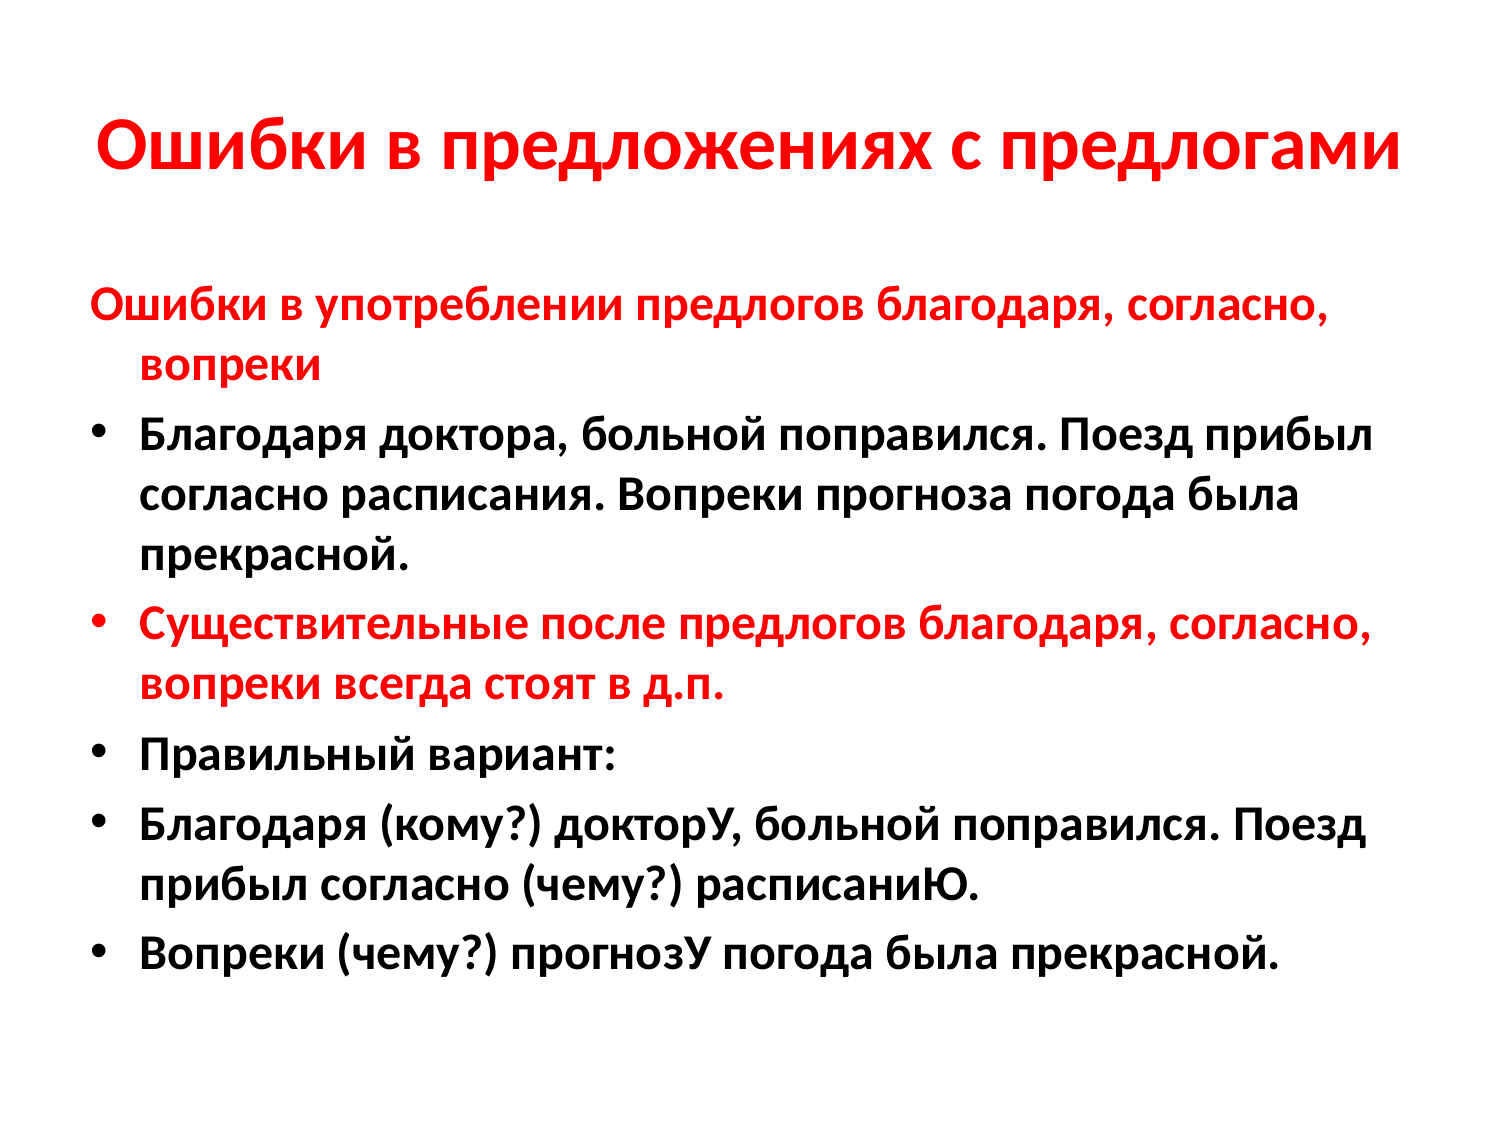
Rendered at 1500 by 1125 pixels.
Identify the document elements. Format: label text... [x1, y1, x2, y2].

title Ошибки в предложениях с предлогами [75, 45, 1425, 233]
list Ошибки в употреблении предлогов благодаря, согласно, вопреки Благодаря доктора, больной поправился. Поезд прибыл согласно расписания. Вопреки прогноза погода была прекрасной. Существительные после предлогов благодаря, согласно, вопреки всегда стоят в д.п. Правильный вариант: Благодаря (кому?) докторУ, больной поправился. Поезд прибыл согласно (чему?) расписаниЮ. Вопреки (чему?) прогнозУ погода была прекрасной. [75, 262, 1425, 1005]
